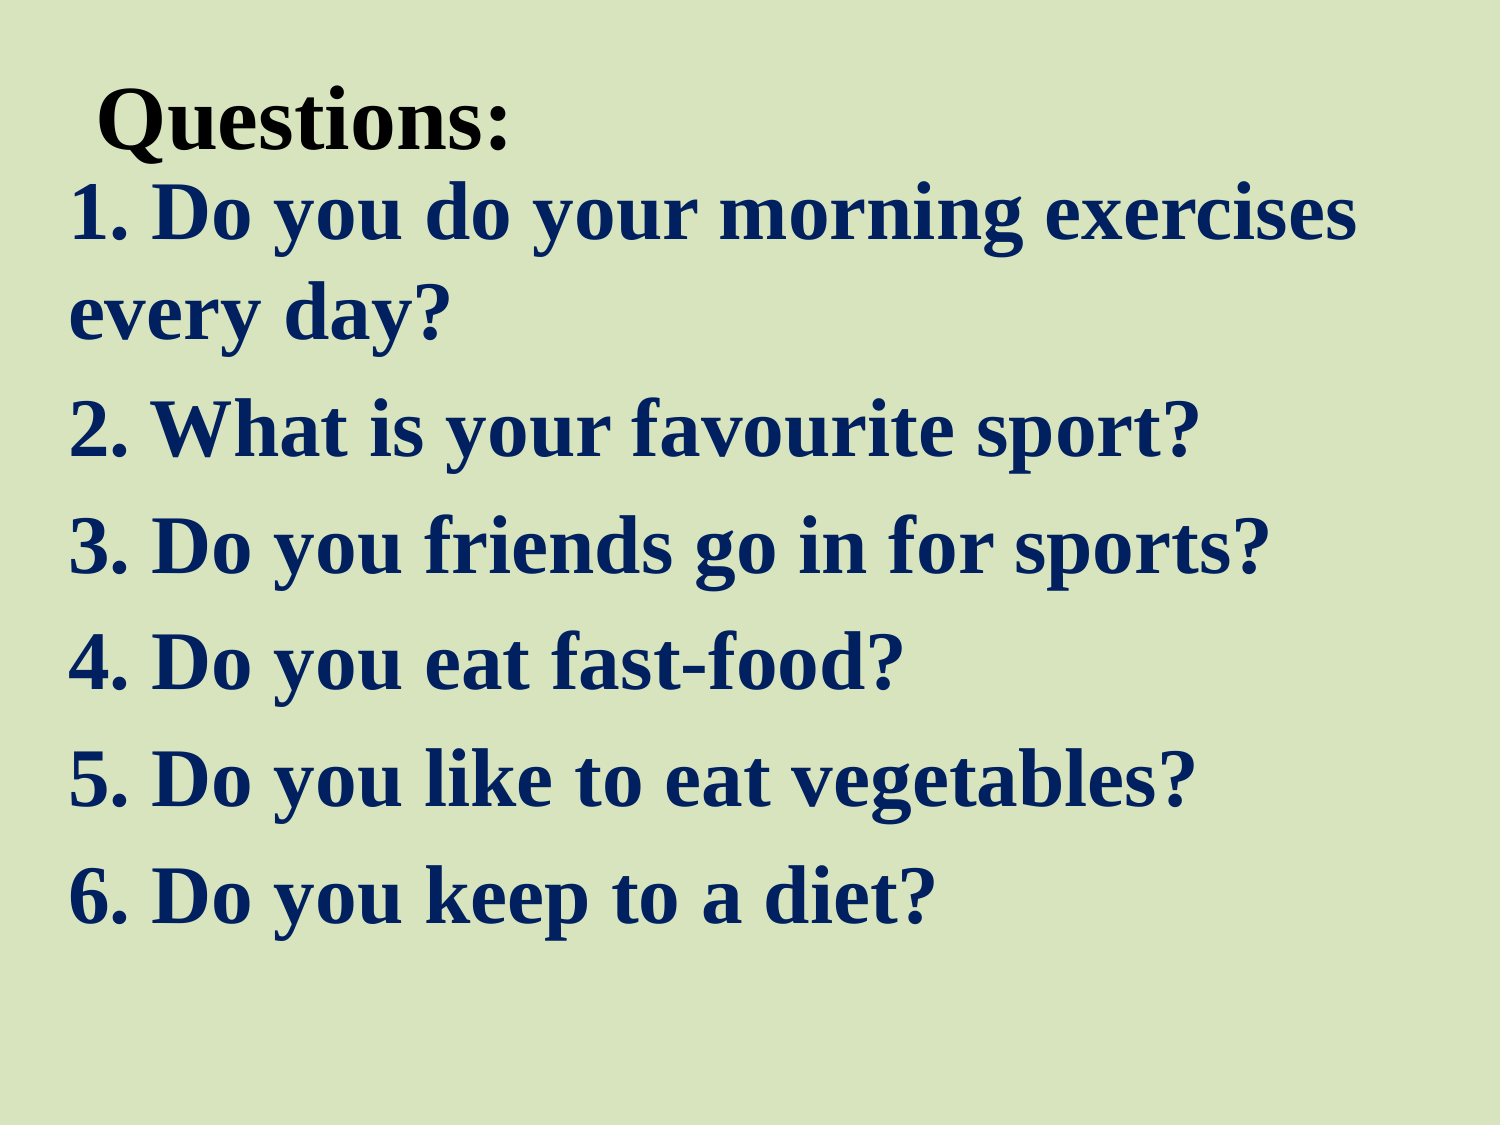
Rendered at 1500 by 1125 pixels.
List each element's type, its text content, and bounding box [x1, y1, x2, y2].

subtitle 1. Do you do your morning exercises every day? 2. What is your favourite sport? 3. Do you friends go in for sports? 4. Do you eat fast-food? 5. Do you like to eat vegetables? 6. Do you keep to a diet? [53, 149, 1471, 1035]
text_box Questions: [41, 19, 569, 207]
